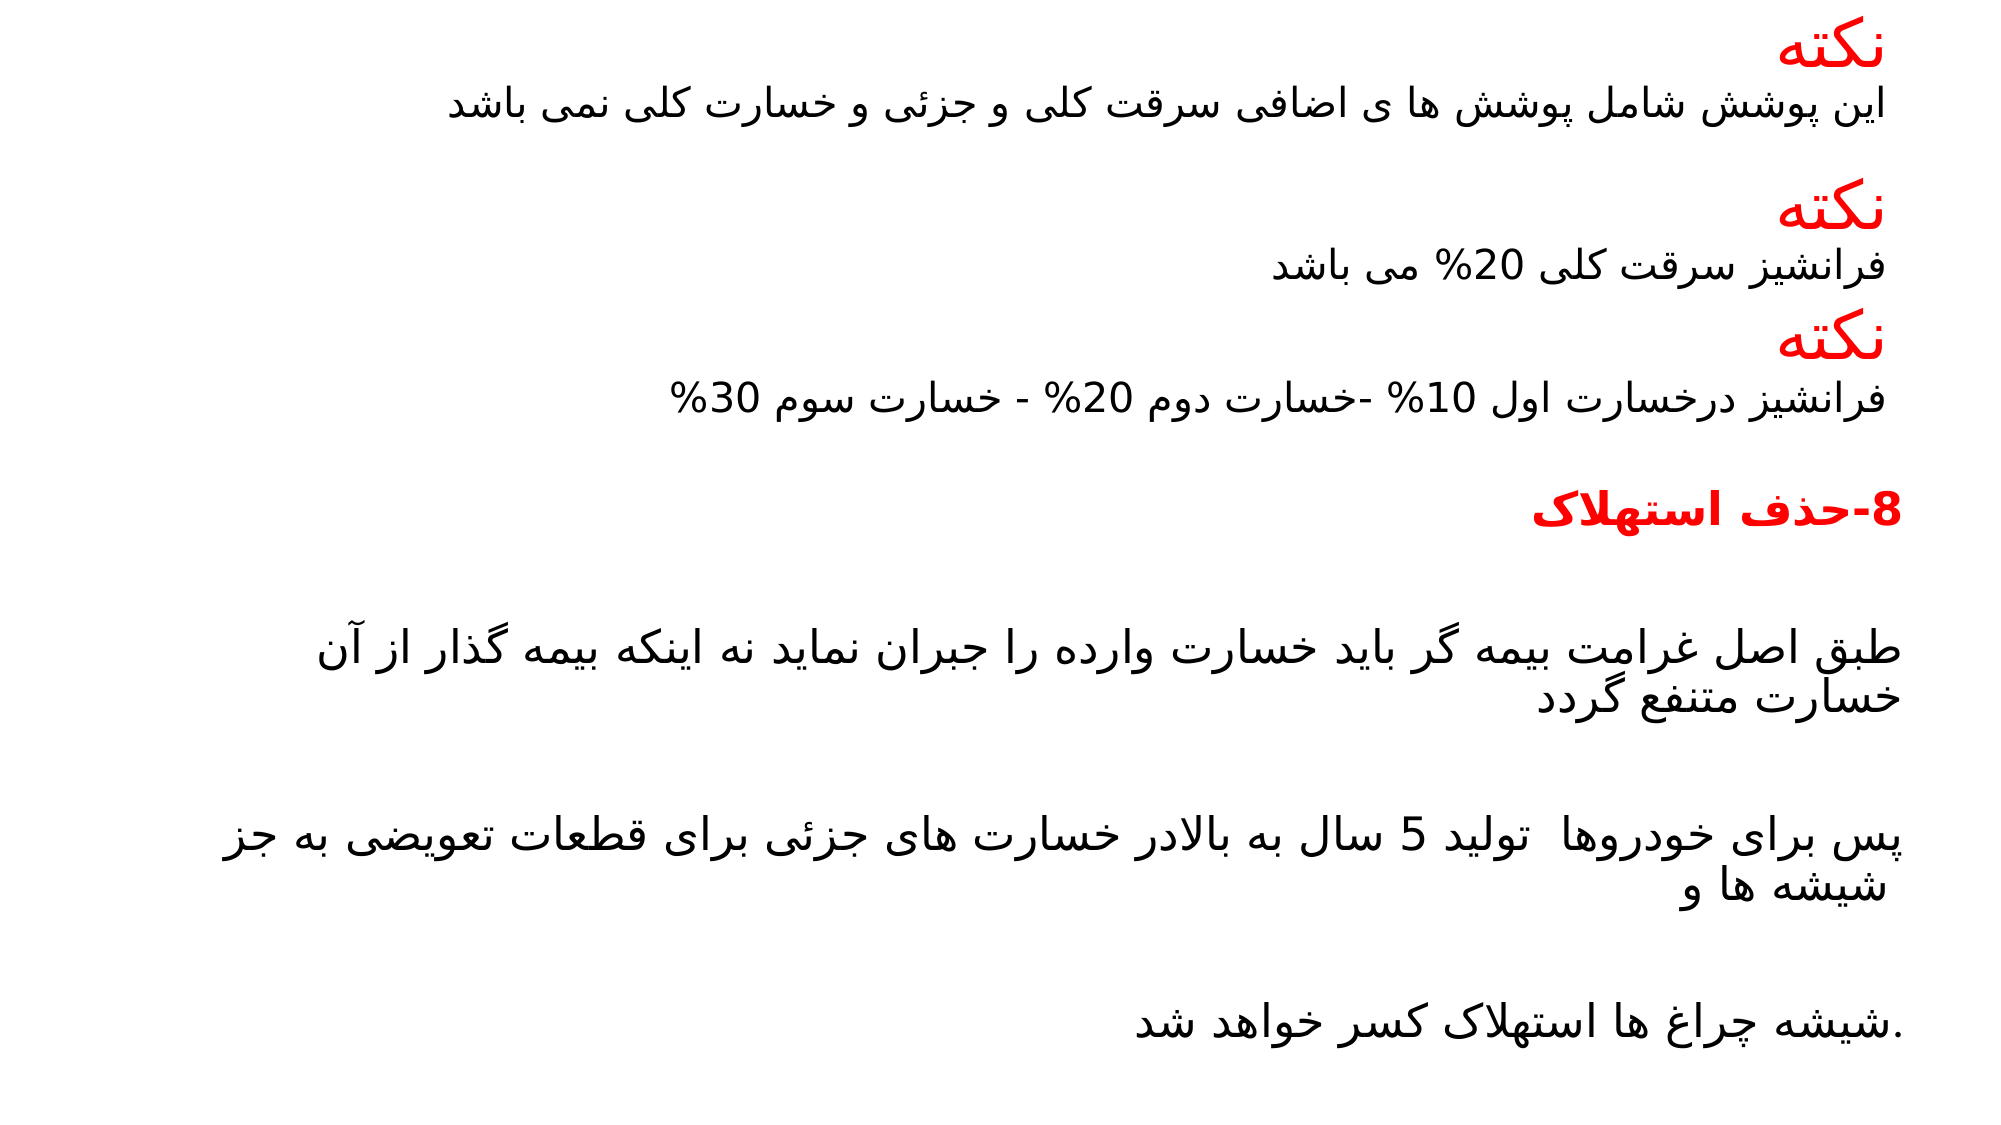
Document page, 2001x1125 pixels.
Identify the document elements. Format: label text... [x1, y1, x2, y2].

subtitle 8-حذف استهلاک طبق اصل غرامت بیمه گر باید خسارت وارده را جبران نماید نه اینکه بیمه گذار از آن خسارت متنفع گردد پس برای خودروها تولید 5 سال به بالادر خسارت های جزئی برای قطعات تعویضی به جز شیشه ها و شیشه چراغ ها استهلاک کسر خواهد شد. [156, 478, 1919, 1125]
title نکته این پوشش شامل پوشش ها ی اضافی سرقت کلی و جزئی و خسارت کلی نمی باشد نکته فرانشیز سرقت کلی 20% می باشد نکته فرانشیز درخسارت اول 10% -خسارت دوم 20% - خسارت سوم 30% [431, 0, 1903, 478]
